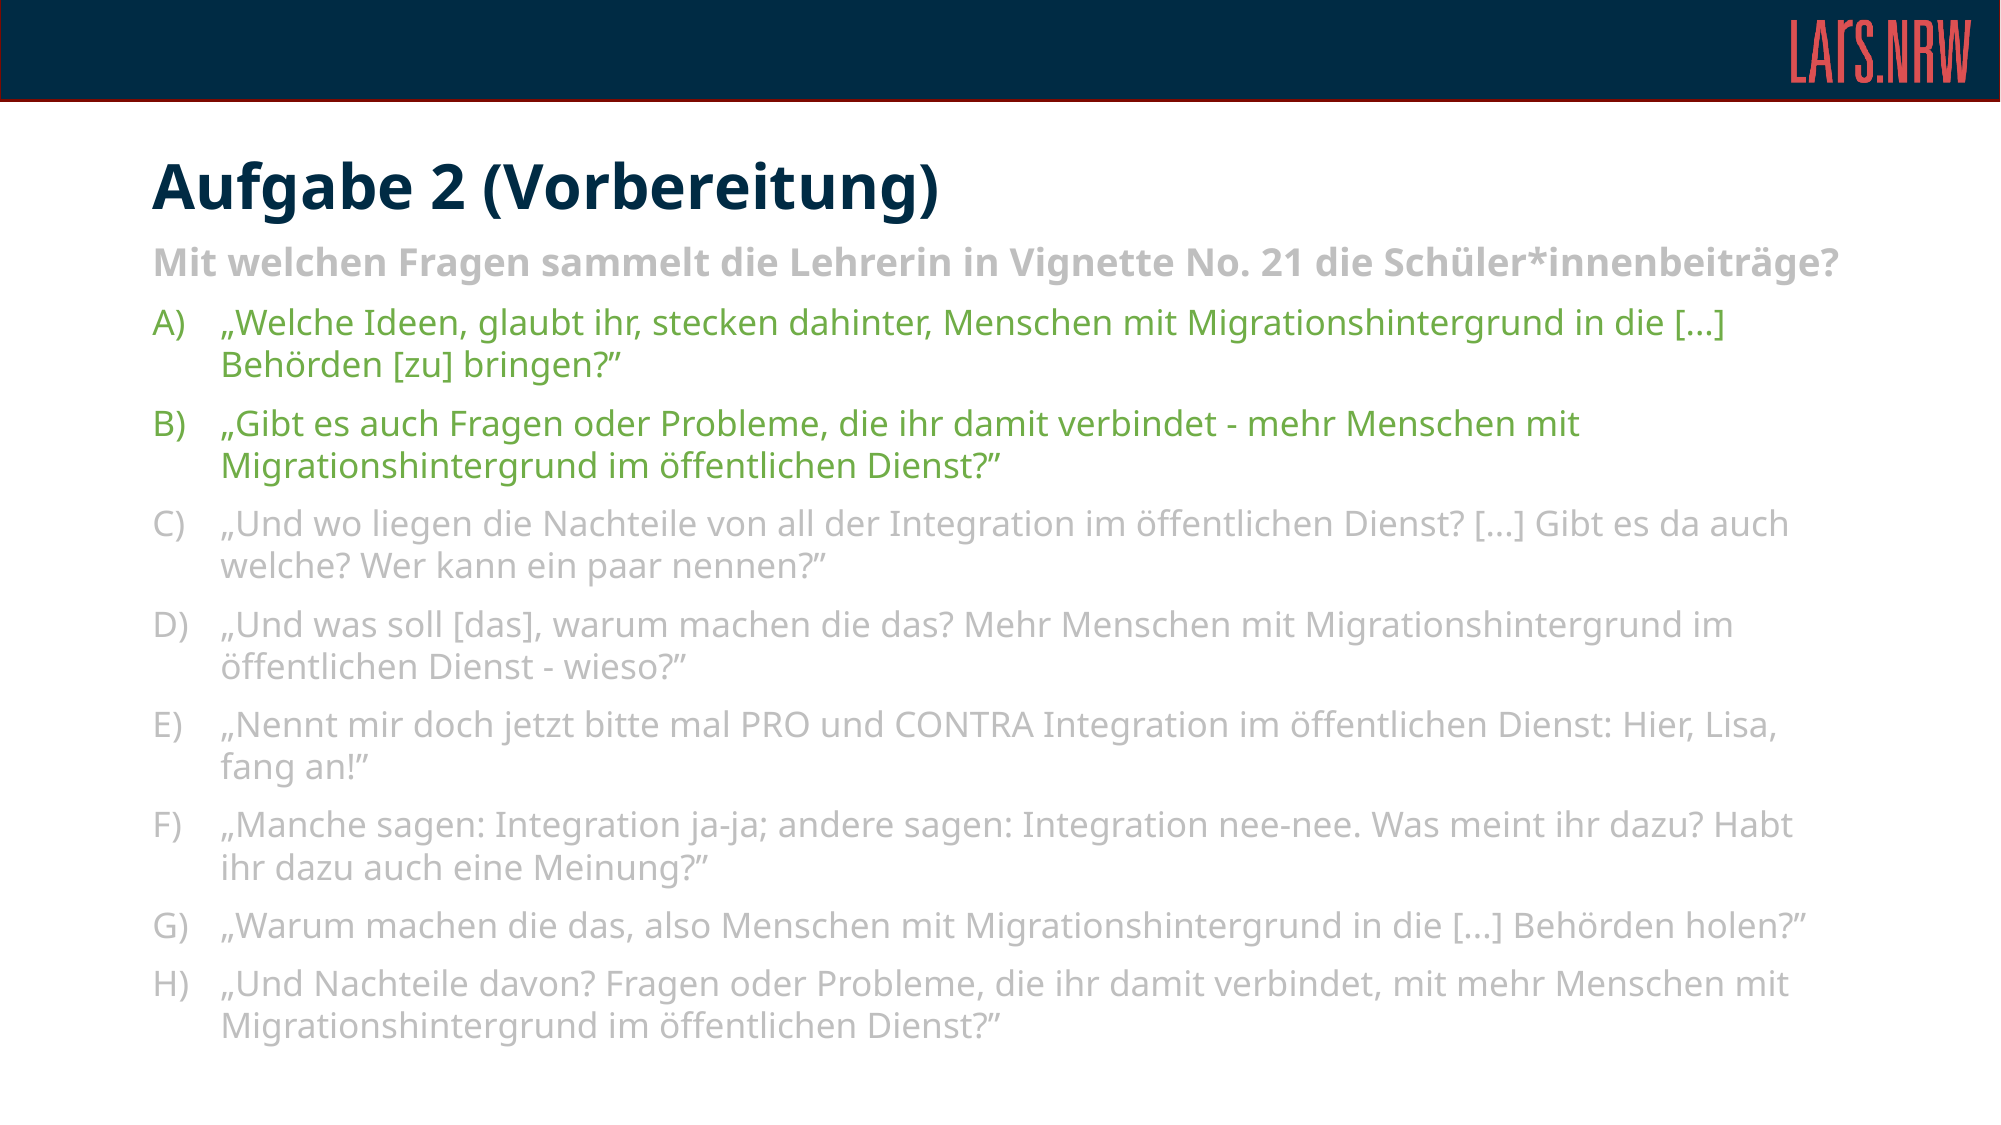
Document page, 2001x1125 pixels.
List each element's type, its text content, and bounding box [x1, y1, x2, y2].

picture [1773, 6, 1977, 99]
list Aufgabe 2 (Vorbereitung) Mit welchen Fragen sammelt die Lehrerin in Vignette No. 21 die Schüler*innenbeiträge? „Welche Ideen, glaubt ihr, stecken dahinter, Menschen mit Migrationshintergrund in die [...] Behörden [zu] bringen?” „Gibt es auch Fragen oder Probleme, die ihr damit verbindet - mehr Menschen mit Migrationshintergrund im öffentlichen Dienst?” „Und wo liegen die Nachteile von all der Integration im öffentlichen Dienst? [...] Gibt es da auch welche? Wer kann ein paar nennen?” „Und was soll [das], warum machen die das? Mehr Menschen mit Migrationshintergrund im öffentlichen Dienst - wieso?” „Nennt mir doch jetzt bitte mal PRO und CONTRA Integration im öffentlichen Dienst: Hier, Lisa, fang an!” „Manche sagen: Integration ja-ja; andere sagen: Integration nee-nee. Was meint ihr dazu? Habt ihr dazu auch eine Meinung?” „Warum machen die das, also Menschen mit Migrationshintergrund in die [...] Behörden holen?” „Und Nachteile davon? Fragen oder Probleme, die ihr damit verbindet, mit mehr Menschen mit Migrationshintergrund im öffentlichen Dienst?” [137, 139, 1863, 1103]
